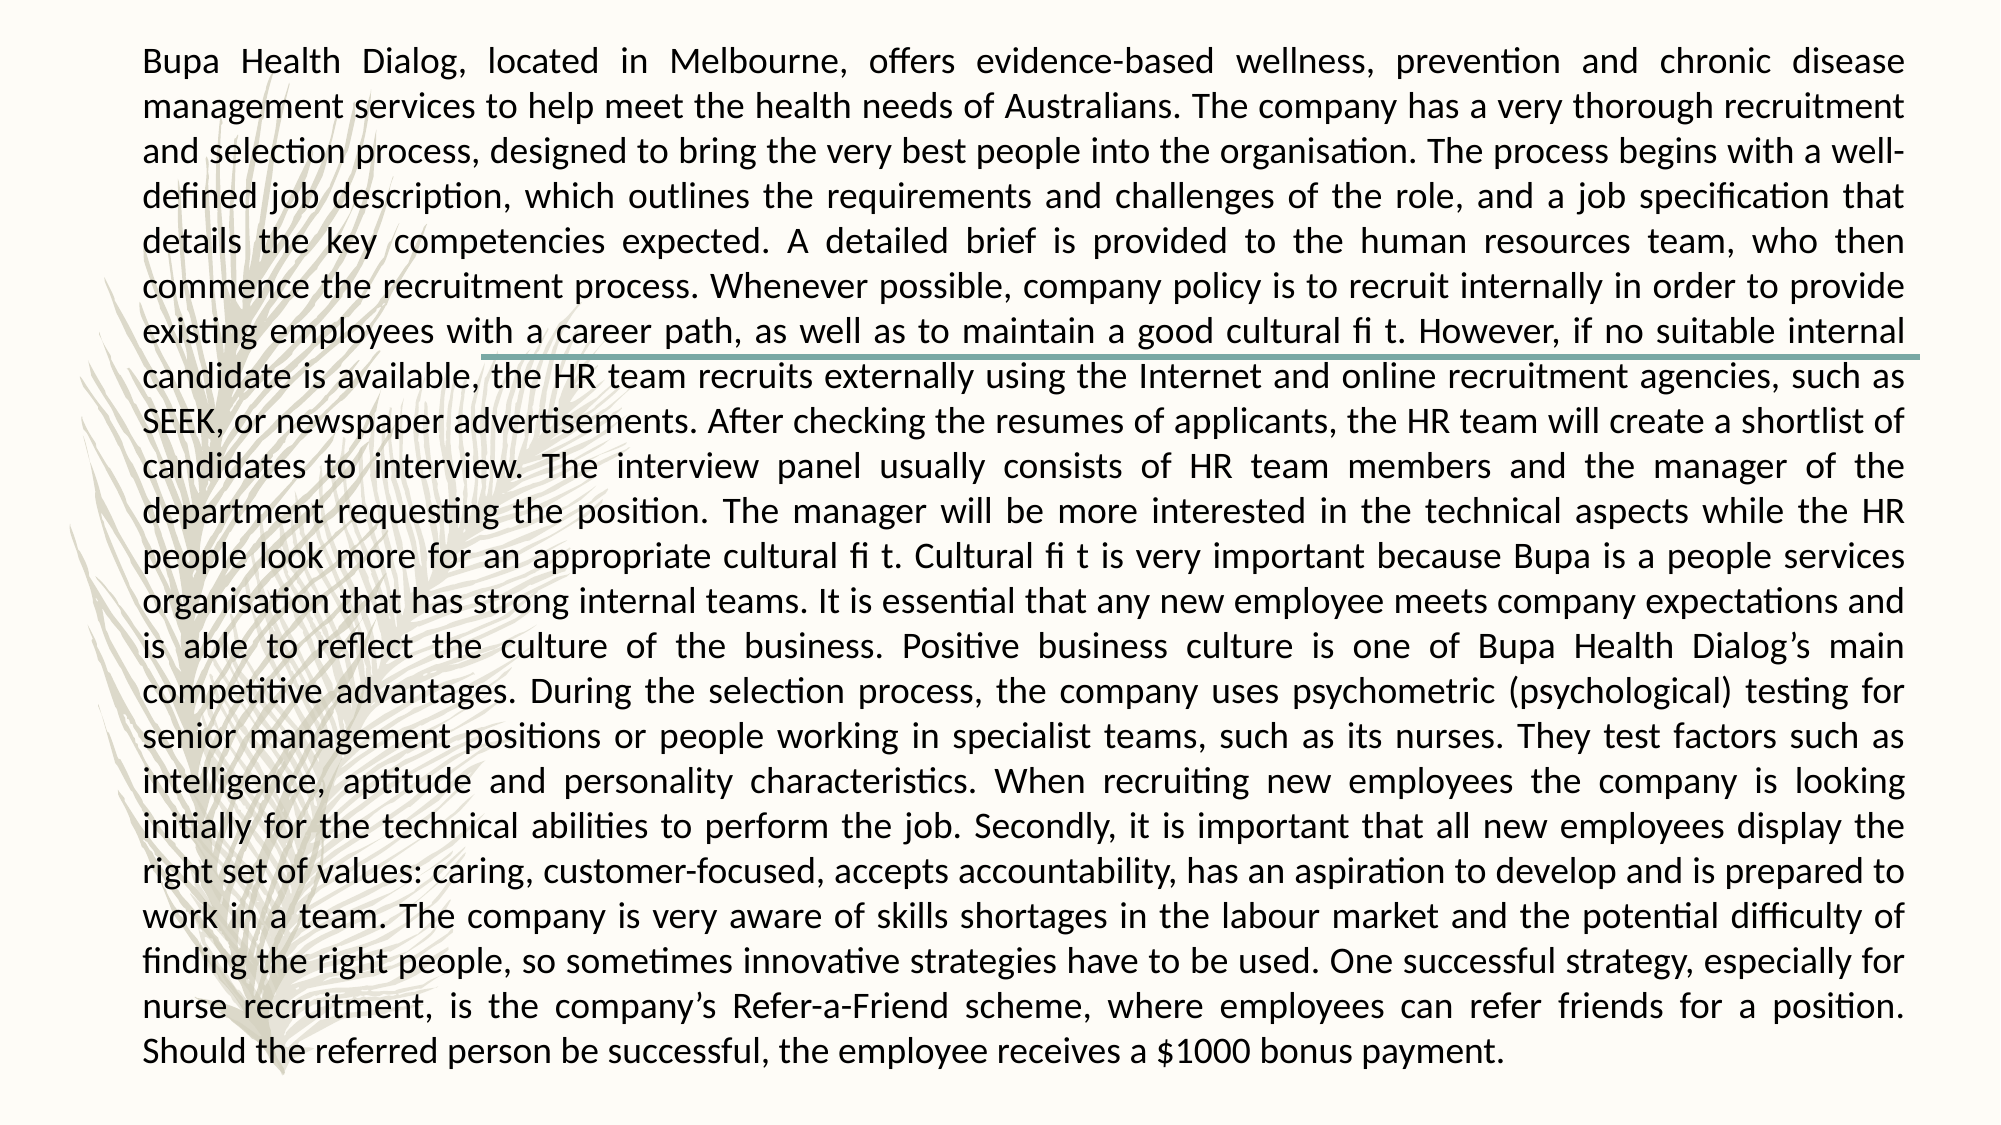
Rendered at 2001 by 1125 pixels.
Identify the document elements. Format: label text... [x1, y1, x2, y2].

text_box Bupa Health Dialog, located in Melbourne, offers evidence-based wellness, prevention and chronic disease management services to help meet the health needs of Australians. The company has a very thorough recruitment and selection process, designed to bring the very best people into the organisation. The process begins with a well-defined job description, which outlines the requirements and challenges of the role, and a job specification that details the key competencies expected. A detailed brief is provided to the human resources team, who then commence the recruitment process. Whenever possible, company policy is to recruit internally in order to provide existing employees with a career path, as well as to maintain a good cultural fi t. However, if no suitable internal candidate is available, the HR team recruits externally using the Internet and online recruitment agencies, such as SEEK, or newspaper advertisements. After checking the resumes of applicants, the HR team will create a shortlist of candidates to interview. The interview panel usually consists of HR team members and the manager of the department requesting the position. The manager will be more interested in the technical aspects while the HR people look more for an appropriate cultural fi t. Cultural fi t is very important because Bupa is a people services organisation that has strong internal teams. It is essential that any new employee meets company expectations and is able to reflect the culture of the business. Positive business culture is one of Bupa Health Dialog’s main competitive advantages. During the selection process, the company uses psychometric (psychological) testing for senior management positions or people working in specialist teams, such as its nurses. They test factors such as intelligence, aptitude and personality characteristics. When recruiting new employees the company is looking initially for the technical abilities to perform the job. Secondly, it is important that all new employees display the right set of values: caring, customer-focused, accepts accountability, has an aspiration to develop and is prepared to work in a team. The company is very aware of skills shortages in the labour market and the potential difficulty of finding the right people, so sometimes innovative strategies have to be used. One successful strategy, especially for nurse recruitment, is the company’s Refer-a-Friend scheme, where employees can refer friends for a position. Should the referred person be successful, the employee receives a $1000 bonus payment. [127, 29, 1923, 1079]
